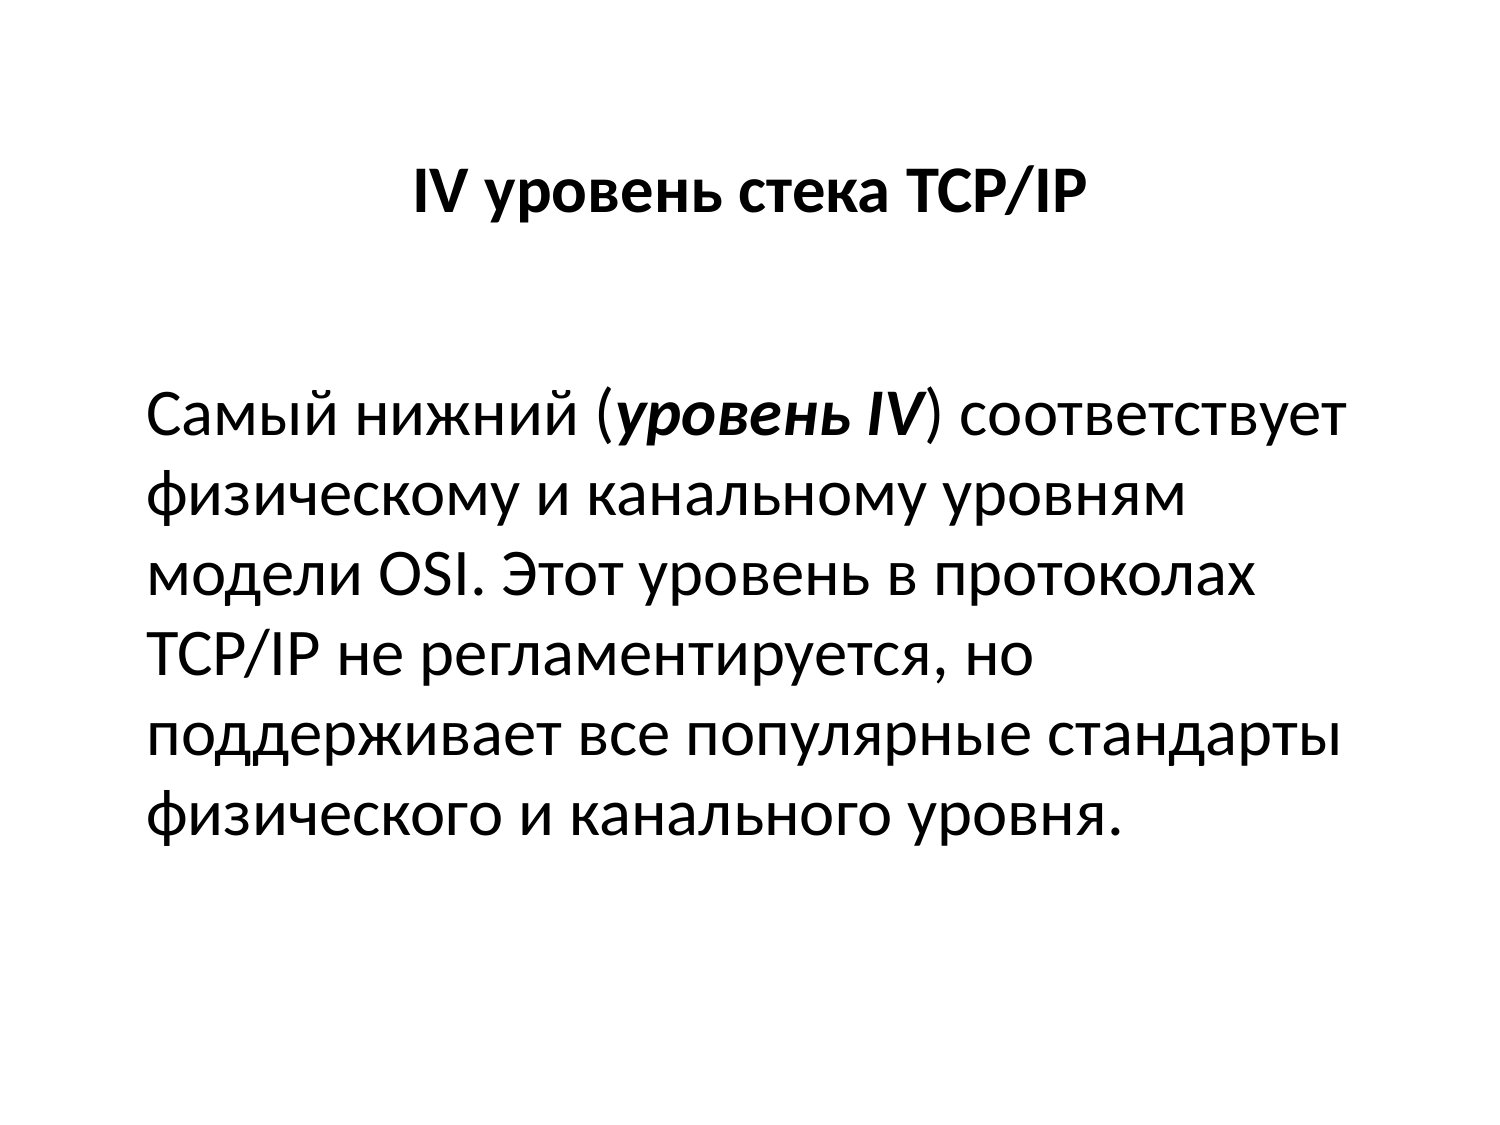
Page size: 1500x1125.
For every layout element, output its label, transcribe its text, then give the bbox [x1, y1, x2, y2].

title IV уровень стека TCP/IP [75, 45, 1425, 327]
list Самый нижний (уровень IV) соответствует физическому и канальному уровням модели OSI. Этот уровень в протоколах TCP/IP не регламентируется, но поддерживает все популярные стандарты физического и канального уровня. [75, 361, 1425, 1005]
